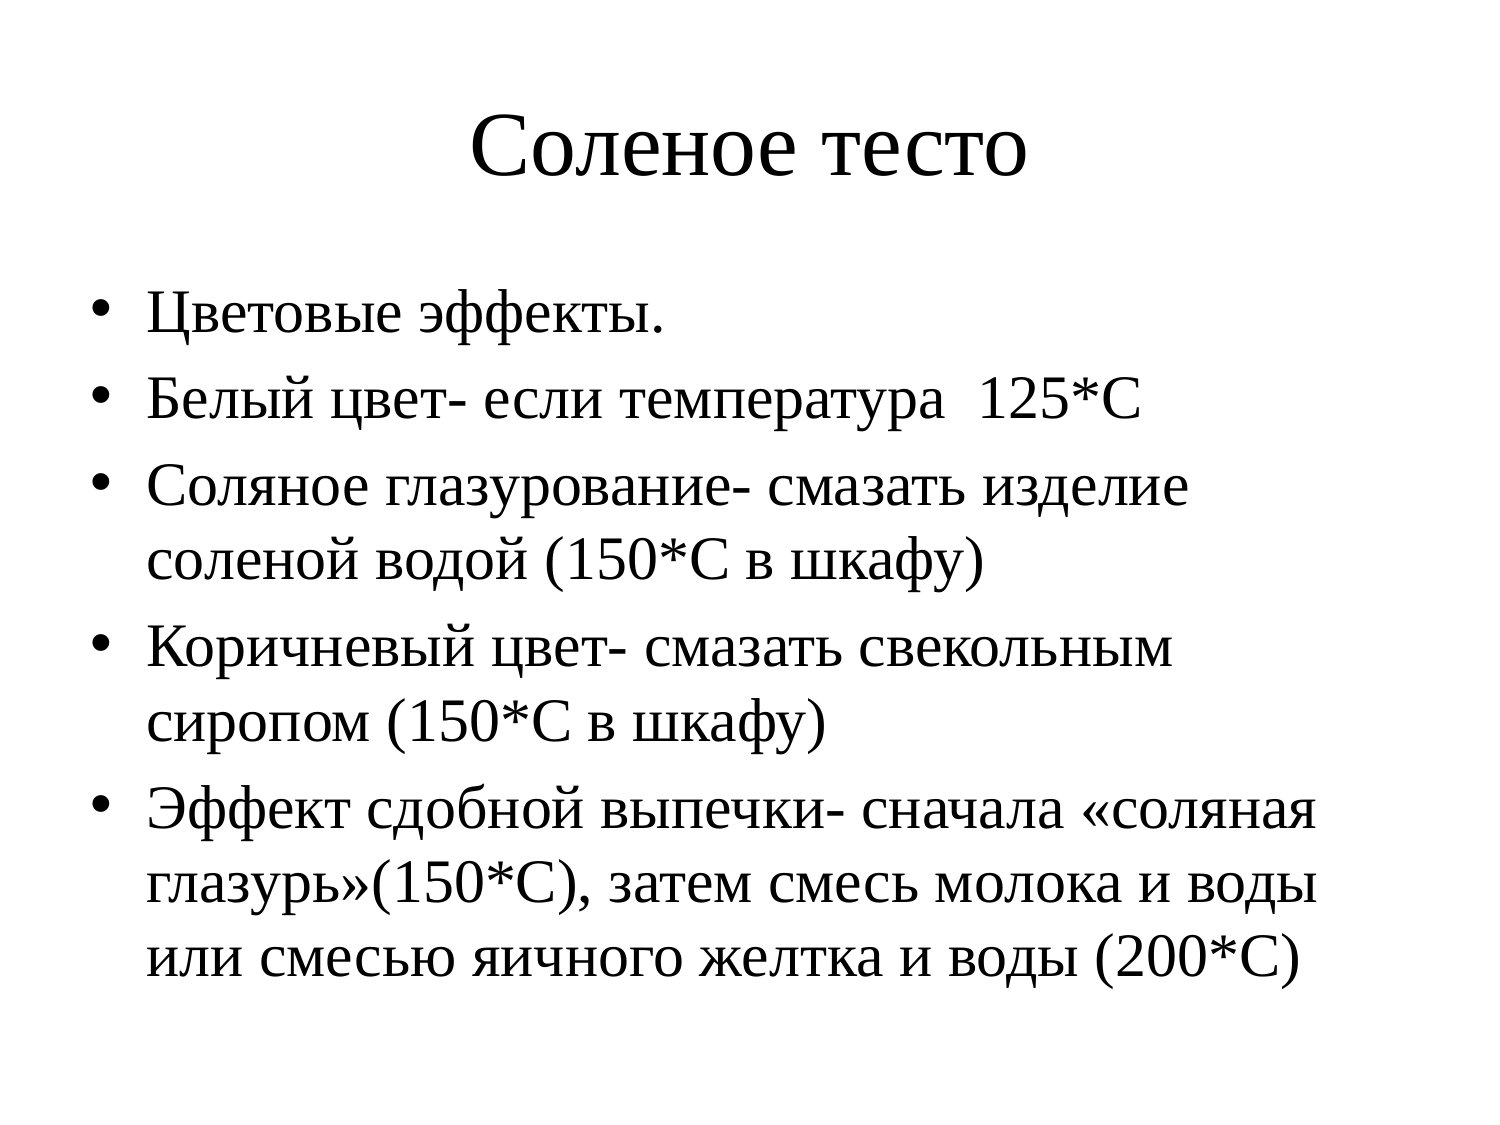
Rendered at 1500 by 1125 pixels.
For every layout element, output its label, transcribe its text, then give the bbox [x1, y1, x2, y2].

list Цветовые эффекты. Белый цвет- если температура 125*С Соляное глазурование- смазать изделие соленой водой (150*С в шкафу) Коричневый цвет- смазать свекольным сиропом (150*С в шкафу) Эффект сдобной выпечки- сначала «соляная глазурь»(150*С), затем смесь молока и воды или смесью яичного желтка и воды (200*С) [75, 262, 1425, 1005]
title Соленое тесто [75, 45, 1425, 233]
